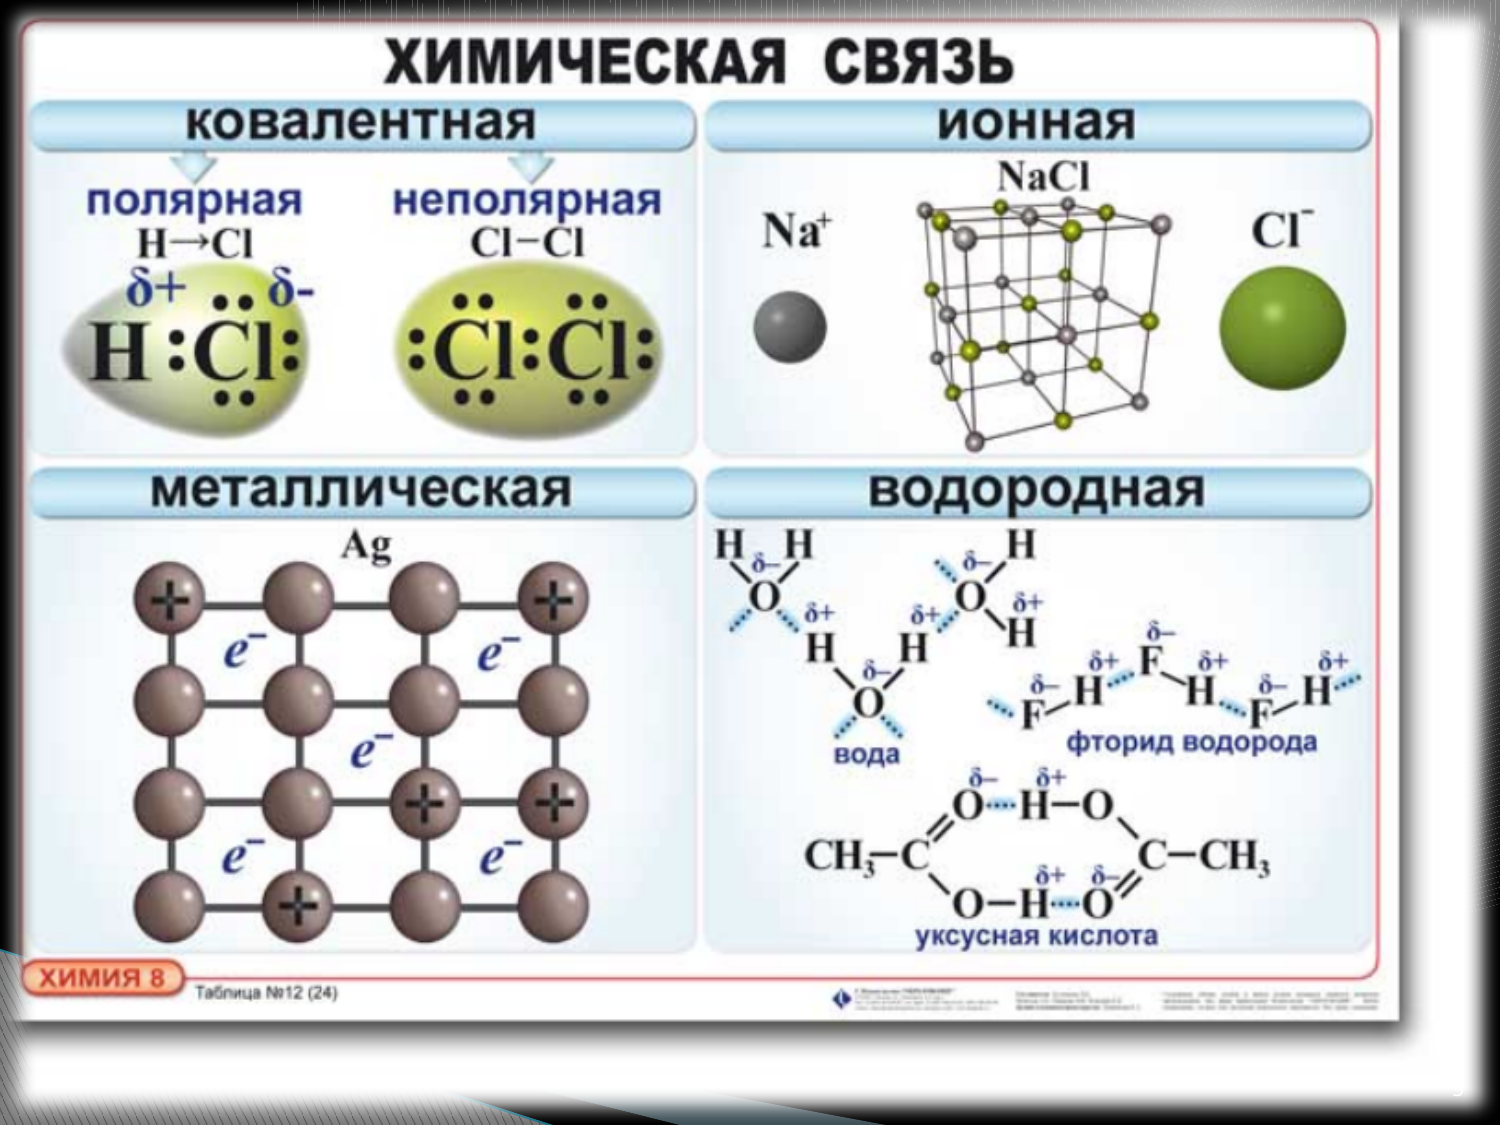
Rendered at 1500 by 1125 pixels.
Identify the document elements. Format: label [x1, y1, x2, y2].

list [0, 0, 1500, 1125]
